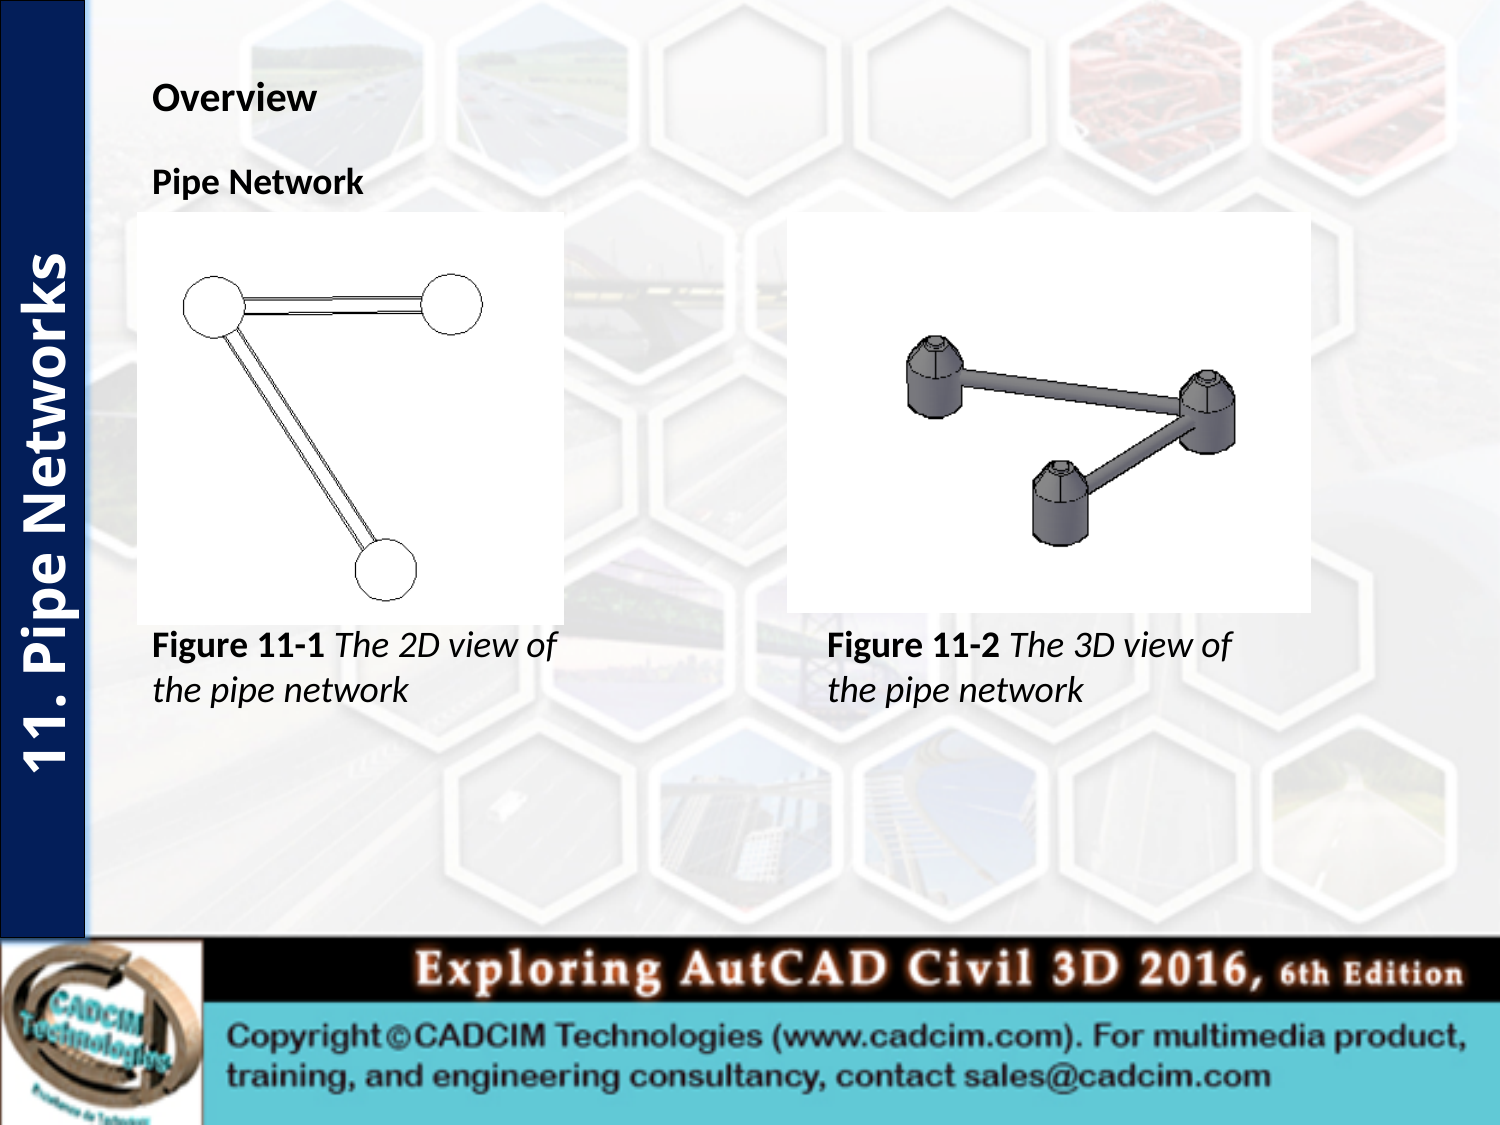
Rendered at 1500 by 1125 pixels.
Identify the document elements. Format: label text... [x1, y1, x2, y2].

text_box Figure 11-2 The 3D view of the pipe network [812, 613, 1263, 718]
text_box Overview [137, 62, 888, 128]
text_box Figure 11-1 The 2D view of the pipe network [137, 612, 588, 718]
picture [0, 0, 1500, 1125]
text_box Pipe Network [137, 149, 438, 210]
